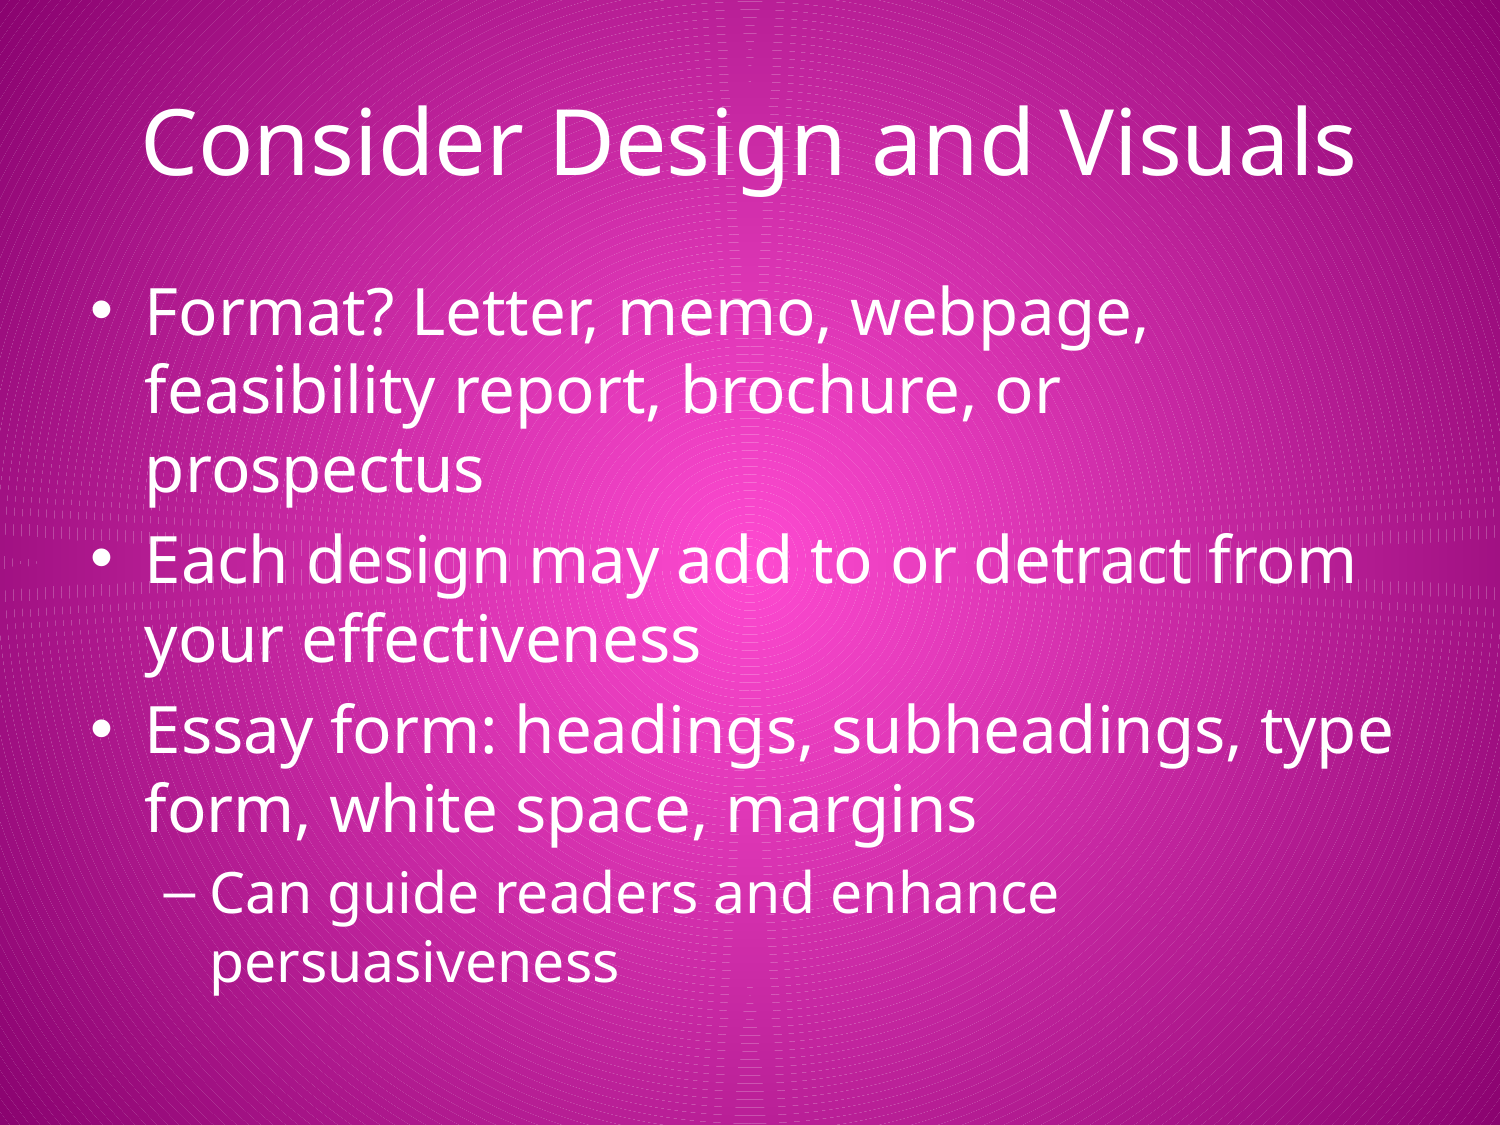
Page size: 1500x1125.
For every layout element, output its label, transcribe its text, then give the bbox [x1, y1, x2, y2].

title Consider Design and Visuals [75, 45, 1425, 233]
list Format? Letter, memo, webpage, feasibility report, brochure, or prospectus Each design may add to or detract from your effectiveness Essay form: headings, subheadings, type form, white space, margins Can guide readers and enhance persuasiveness [75, 262, 1425, 1005]
